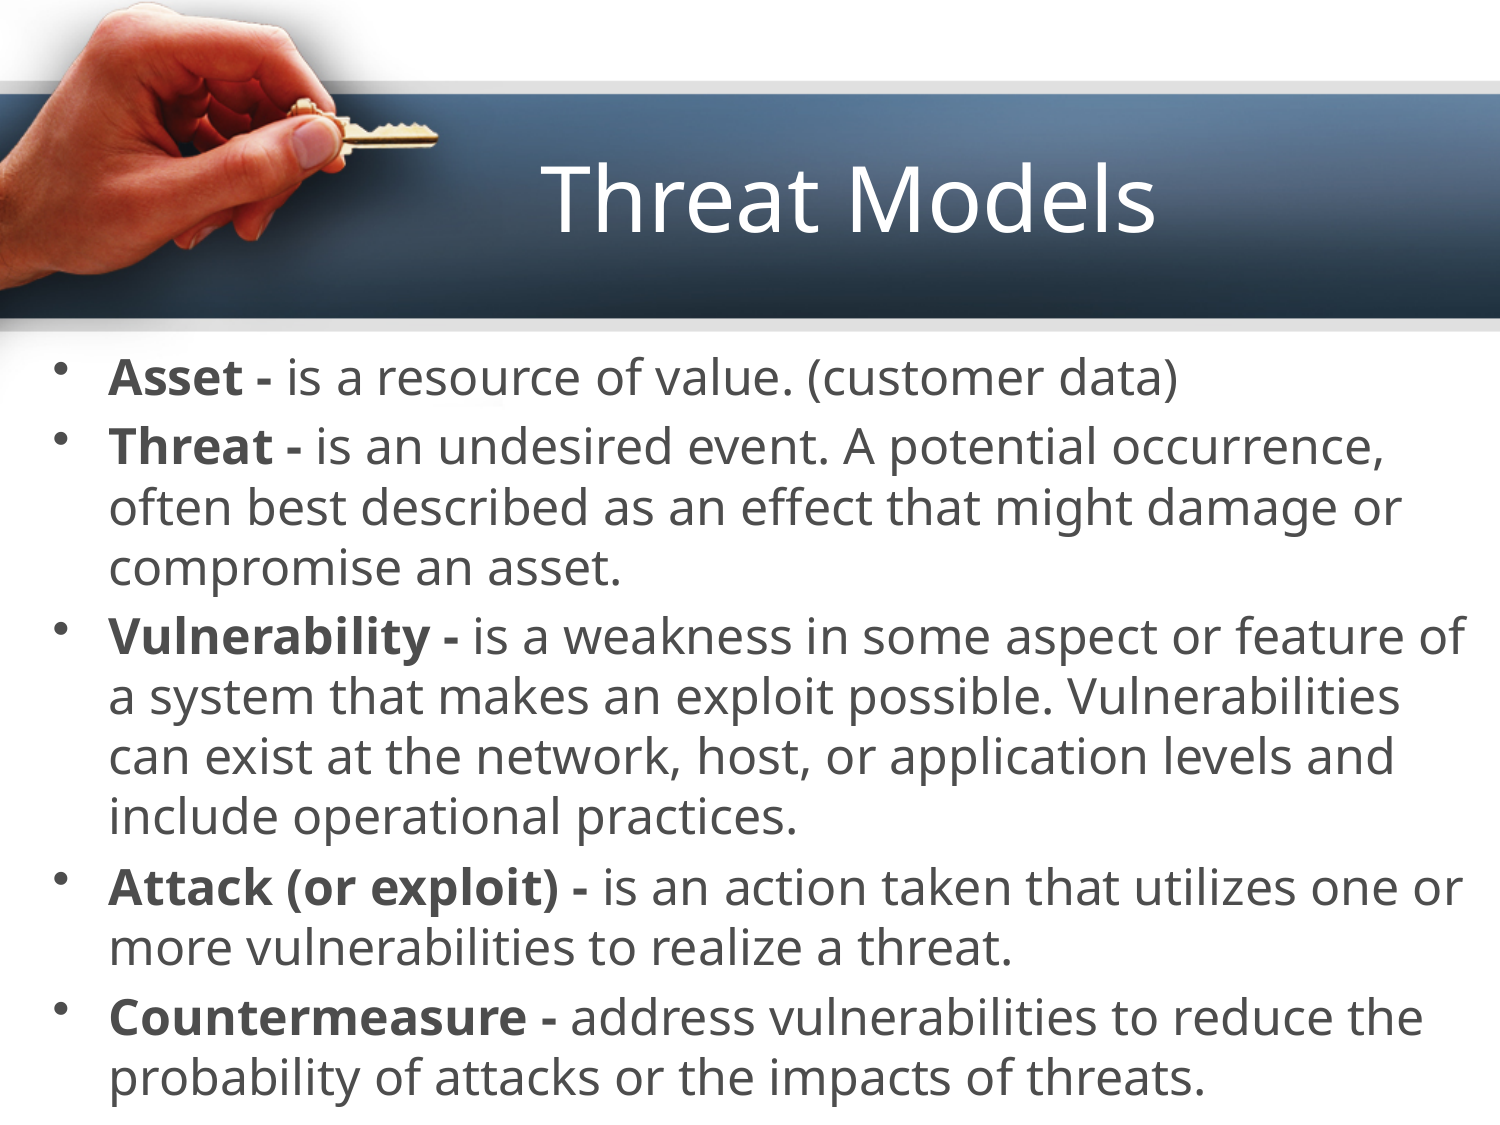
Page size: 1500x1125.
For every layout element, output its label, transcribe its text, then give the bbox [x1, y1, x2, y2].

picture [0, 0, 1500, 1125]
title Threat Models [249, 137, 1451, 256]
list Asset - is a resource of value. (customer data) Threat - is an undesired event. A potential occurrence, often best described as an effect that might damage or compromise an asset. Vulnerability - is a weakness in some aspect or feature of a system that makes an exploit possible. Vulnerabilities can exist at the network, host, or application levels and include operational practices. Attack (or exploit) - is an action taken that utilizes one or more vulnerabilities to realize a threat. Countermeasure - address vulnerabilities to reduce the probability of attacks or the impacts of threats. [37, 337, 1500, 1125]
